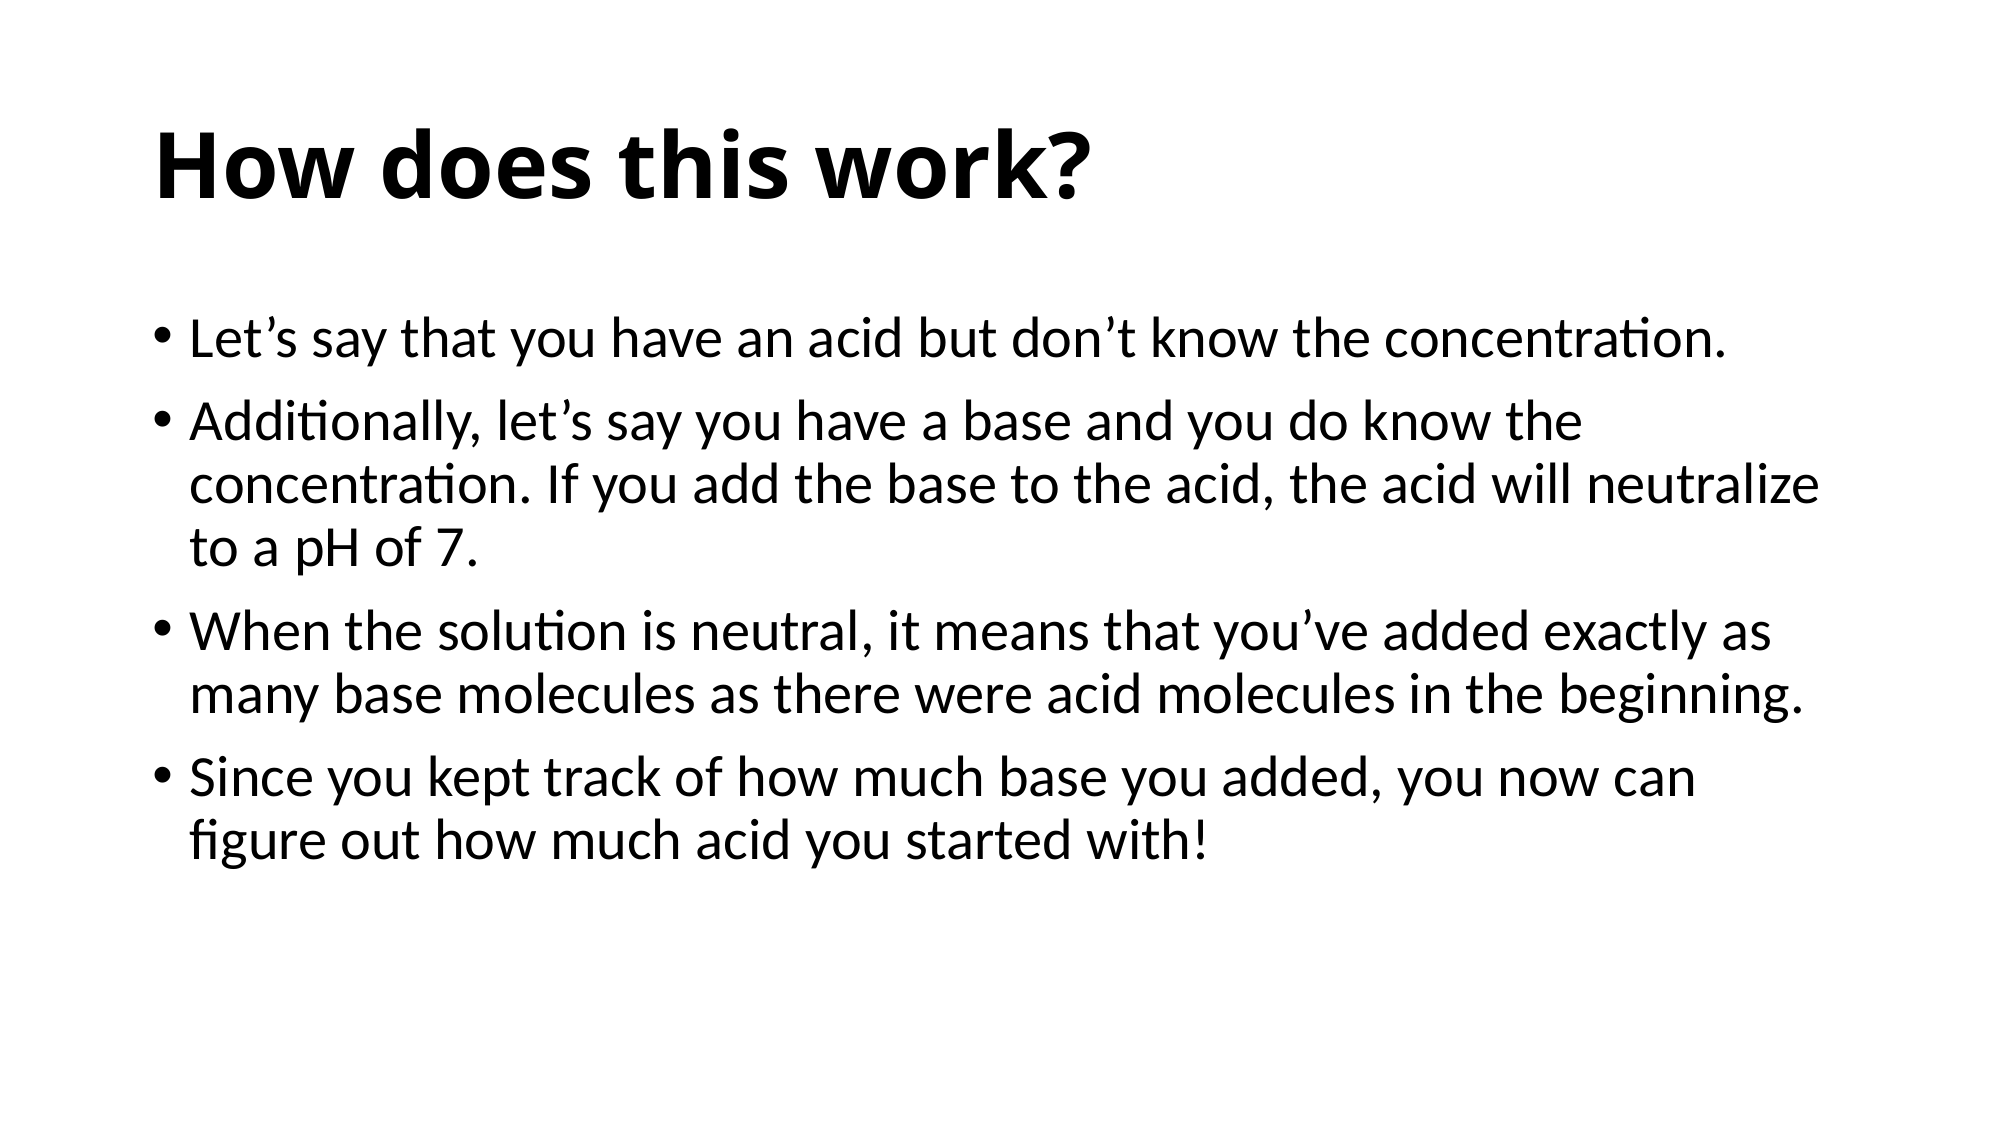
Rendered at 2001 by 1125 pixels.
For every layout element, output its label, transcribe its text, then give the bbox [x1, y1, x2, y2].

list Let’s say that you have an acid but don’t know the concentration. Additionally, let’s say you have a base and you do know the concentration. If you add the base to the acid, the acid will neutralize to a pH of 7. When the solution is neutral, it means that you’ve added exactly as many base molecules as there were acid molecules in the beginning. Since you kept track of how much base you added, you now can figure out how much acid you started with! [137, 299, 1863, 1014]
title How does this work? [137, 59, 1863, 278]
